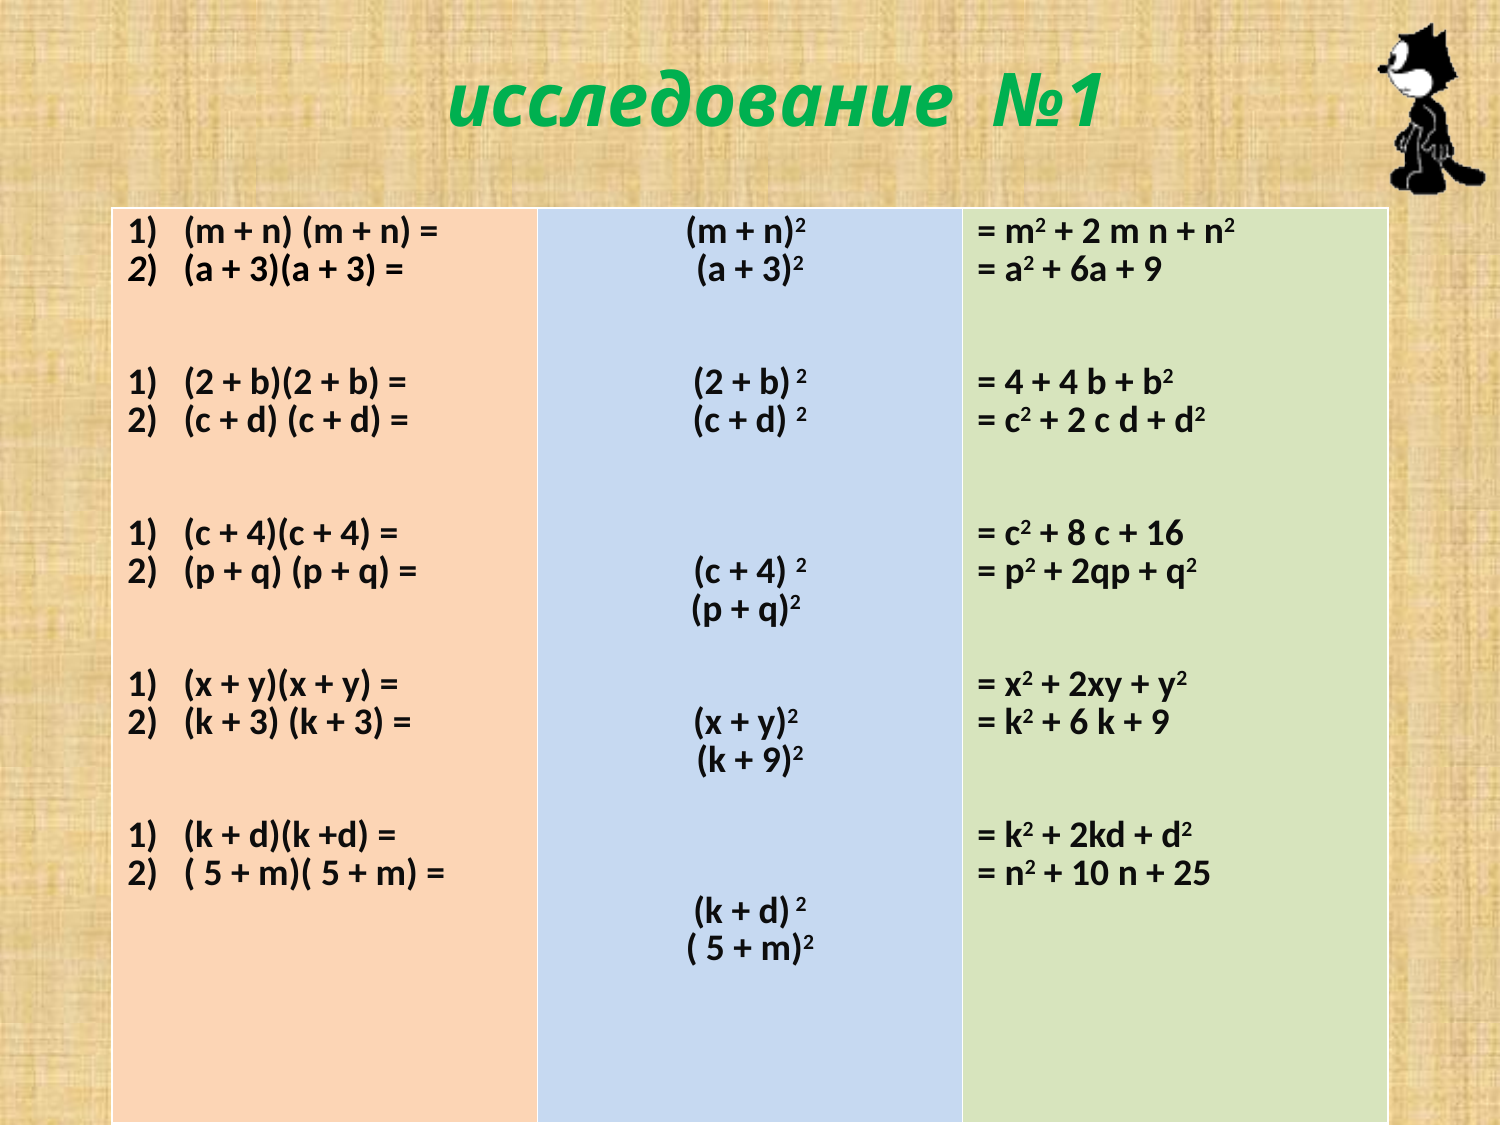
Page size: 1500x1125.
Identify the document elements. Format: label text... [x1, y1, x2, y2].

table_header (m + n)2 (a + 3)2 (2 + b) 2 (c + d) 2 (c + 4) 2 (p + q)2 (x + y)2 (k + 9)2 (k + d) 2 ( 5 + m)2 [538, 209, 962, 1122]
title исследование №1 [75, 45, 1016, 149]
table_header (m + n) (m + n) = 2) (а + 3)(а + 3) = 1) (2 + b)(2 + b) = (c + d) (c + d) = 1) (c + 4)(c + 4) = 2) (p + q) (p + q) = 1) (x + y)(x + y) = 2) (k + 3) (k + 3) = 1) (k + d)(k +d) = 2) ( 5 + m)( 5 + m) = [113, 209, 537, 1122]
table_header = m2 + 2 m n + n2 = а2 + 6а + 9 = 4 + 4 b + b2 = c2 + 2 c d + d2 = c2 + 8 c + 16 = p2 + 2qp + q2 = x2 + 2xy + y2 = k2 + 6 k + 9 = k2 + 2kd + d2 = n2 + 10 n + 25 [963, 209, 1387, 1122]
picture [0, 0, 1500, 1125]
